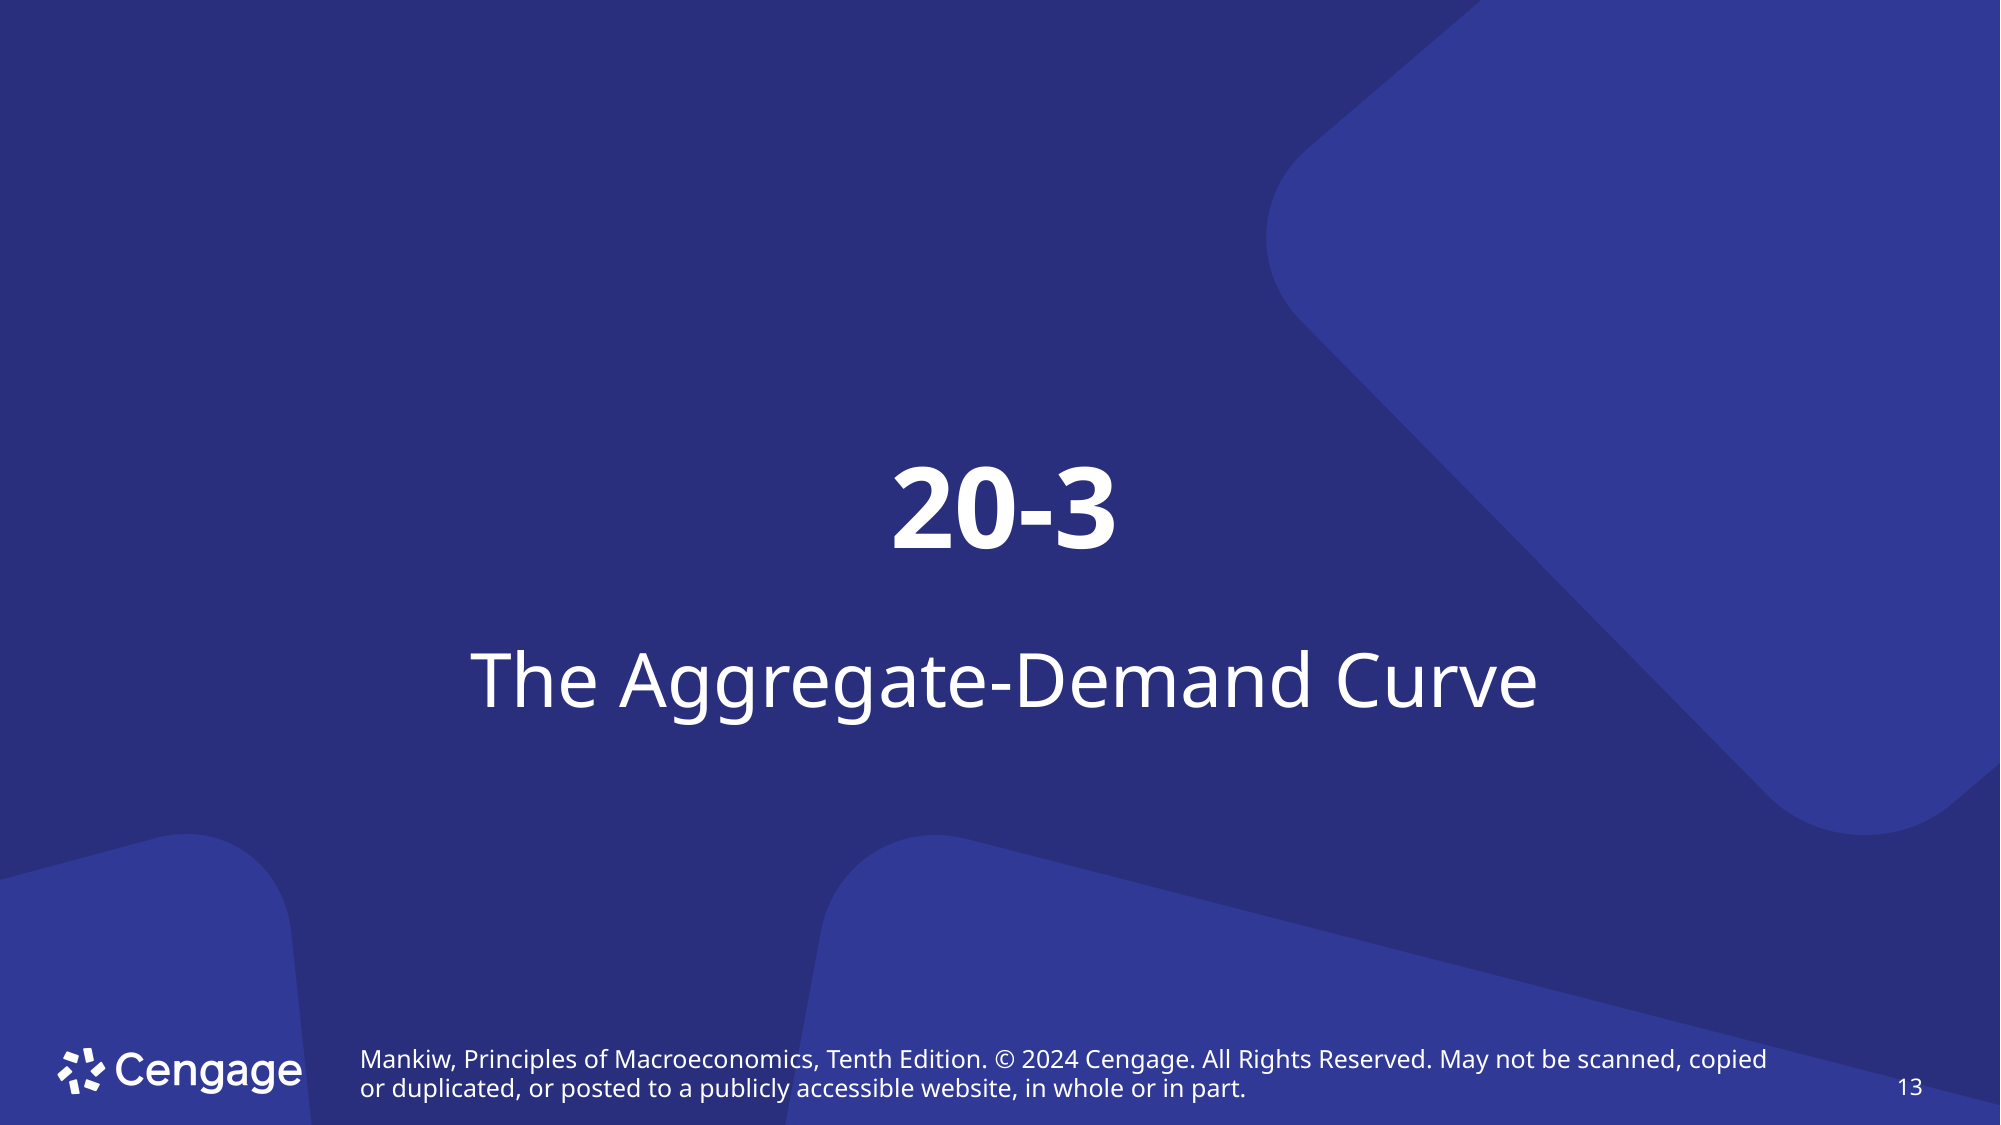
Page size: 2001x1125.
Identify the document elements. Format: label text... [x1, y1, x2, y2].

subtitle The Aggregate-Demand Curve [150, 624, 1860, 859]
title 20-3 [150, 189, 1860, 581]
picture [0, 0, 2000, 1125]
